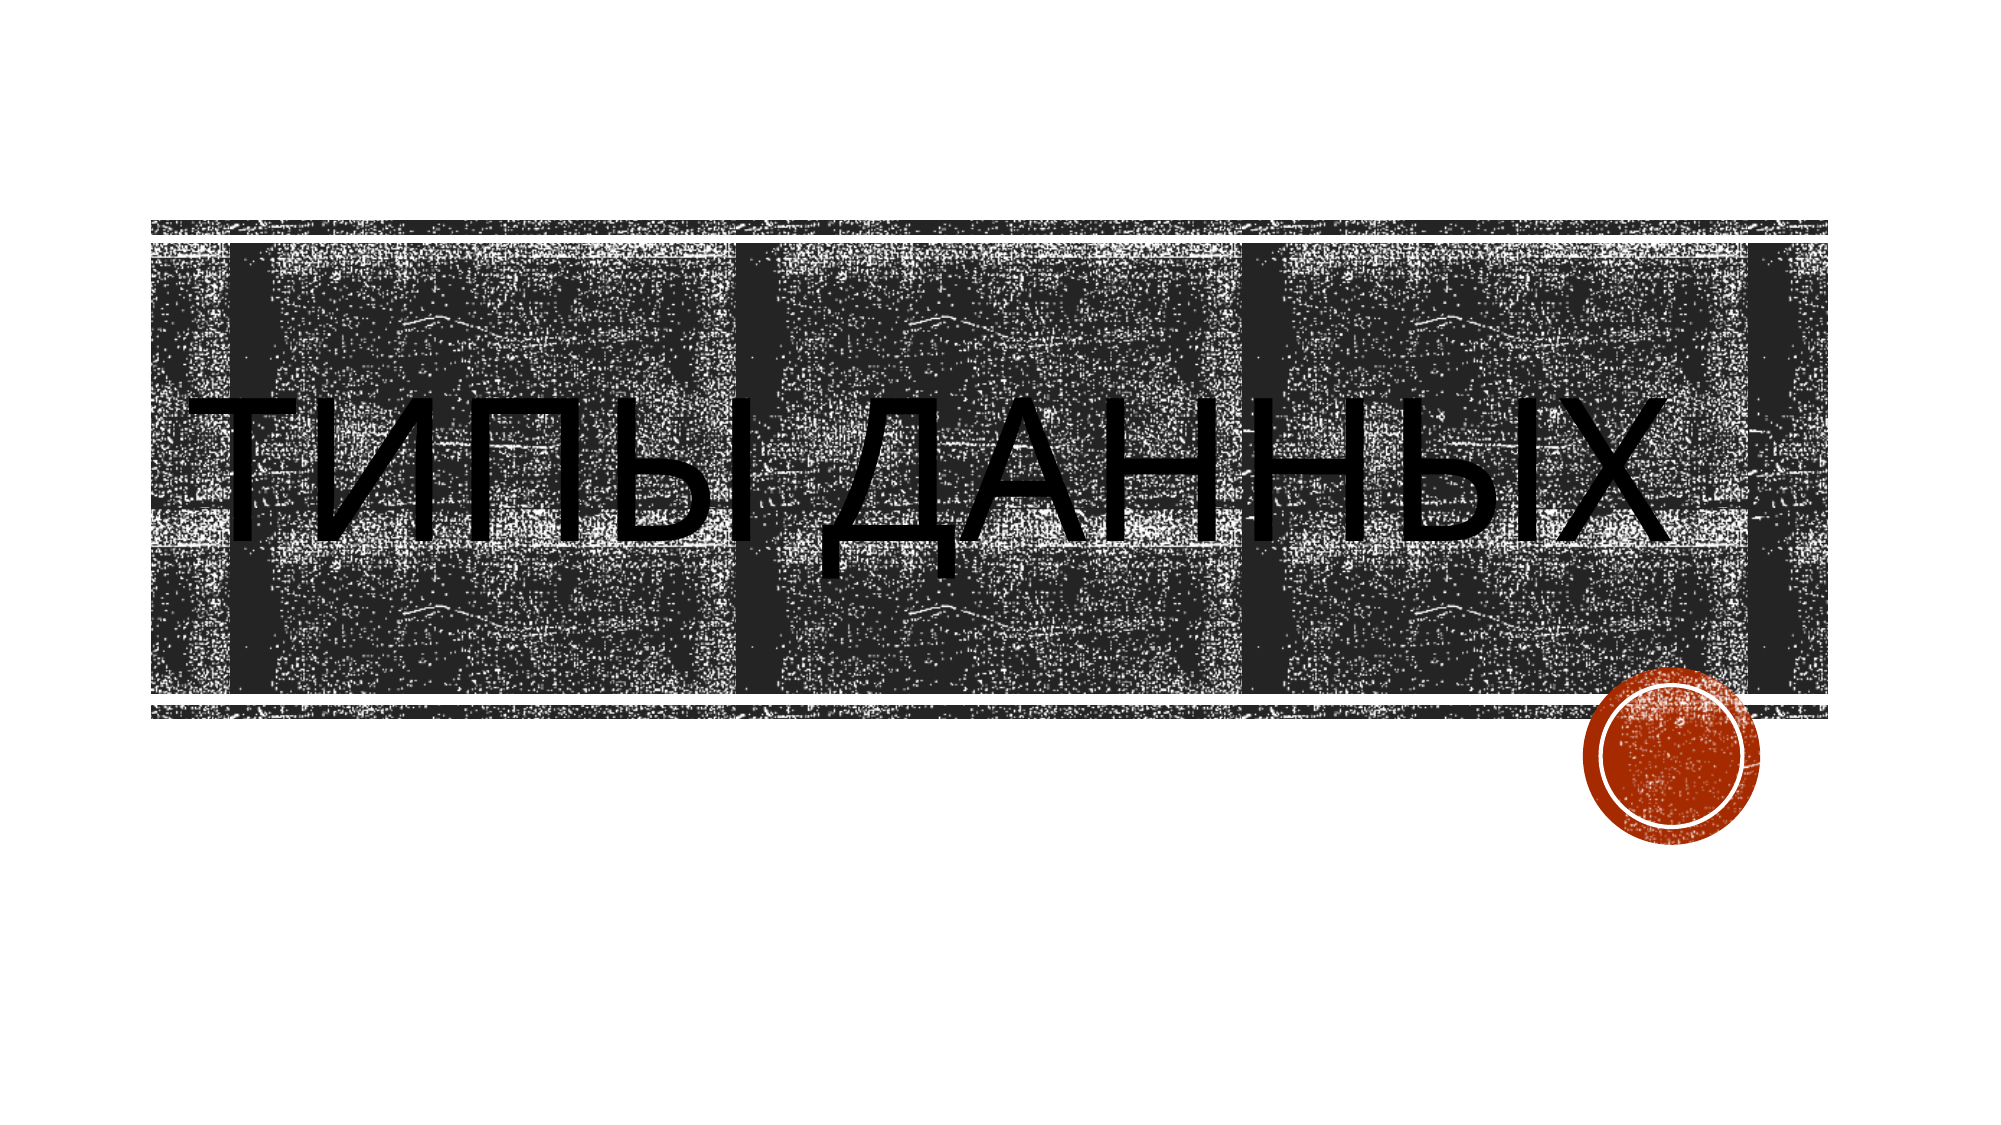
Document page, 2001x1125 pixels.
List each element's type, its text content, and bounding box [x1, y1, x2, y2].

title Типы данных [172, 234, 1808, 733]
